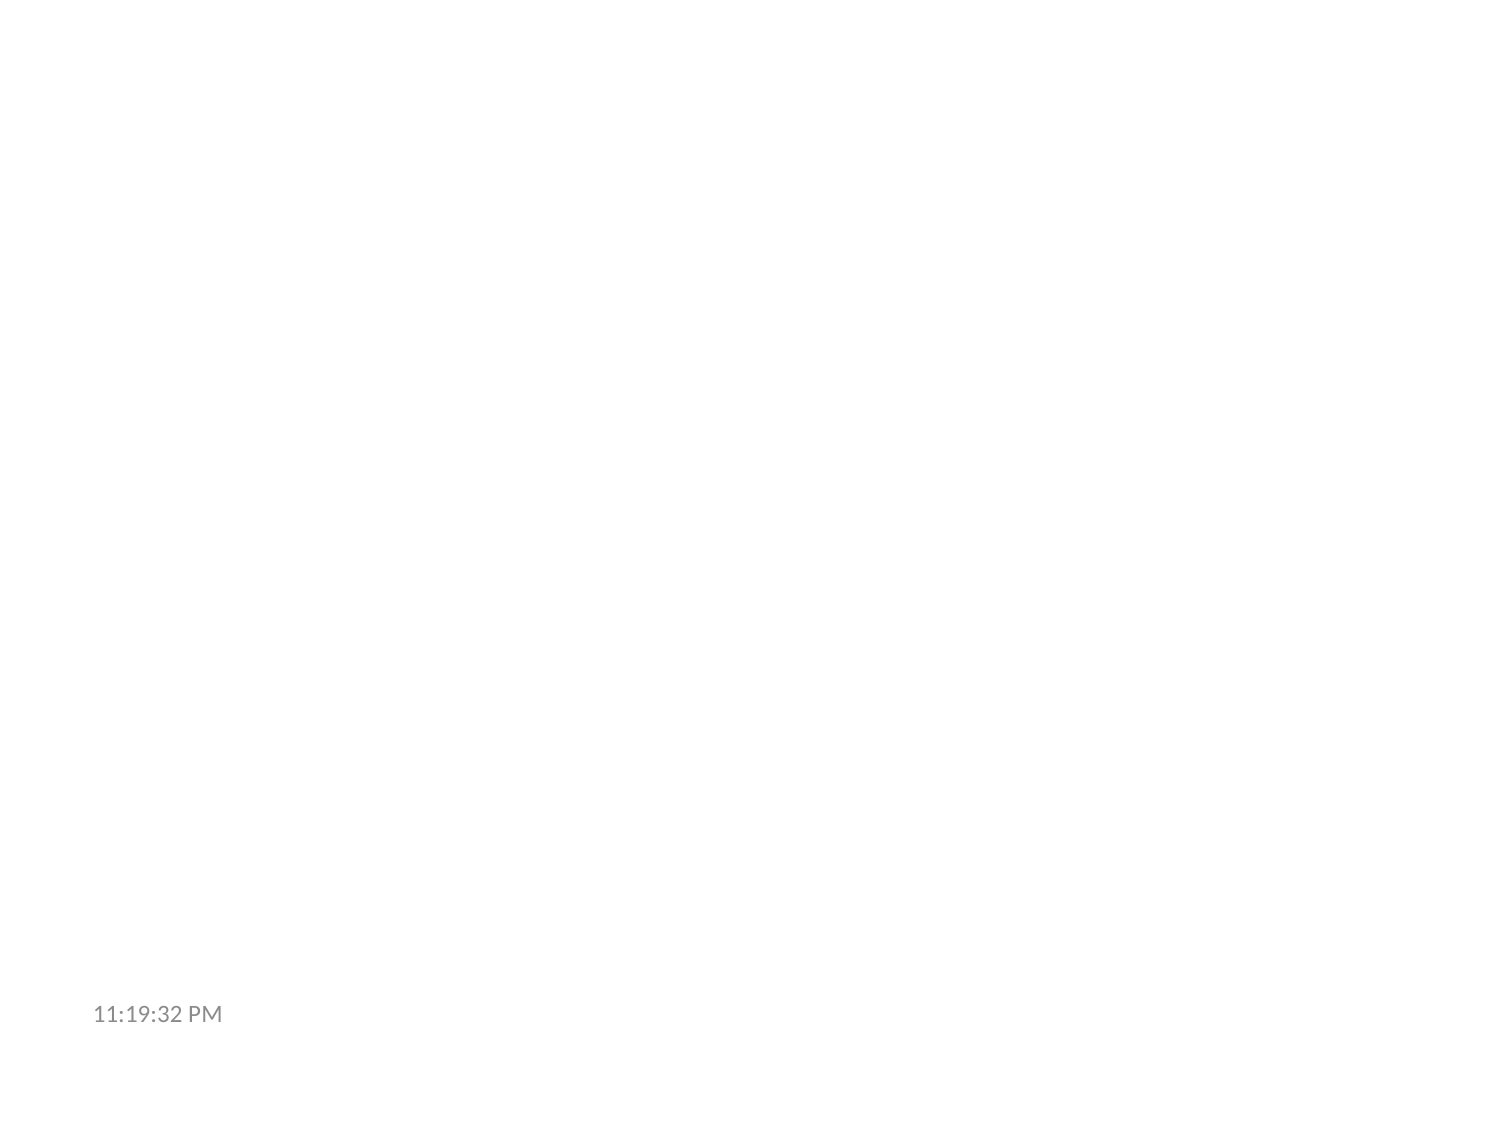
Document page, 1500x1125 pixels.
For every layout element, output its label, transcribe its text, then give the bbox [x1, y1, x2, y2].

text_box 3:35:09 PM [77, 982, 428, 1043]
